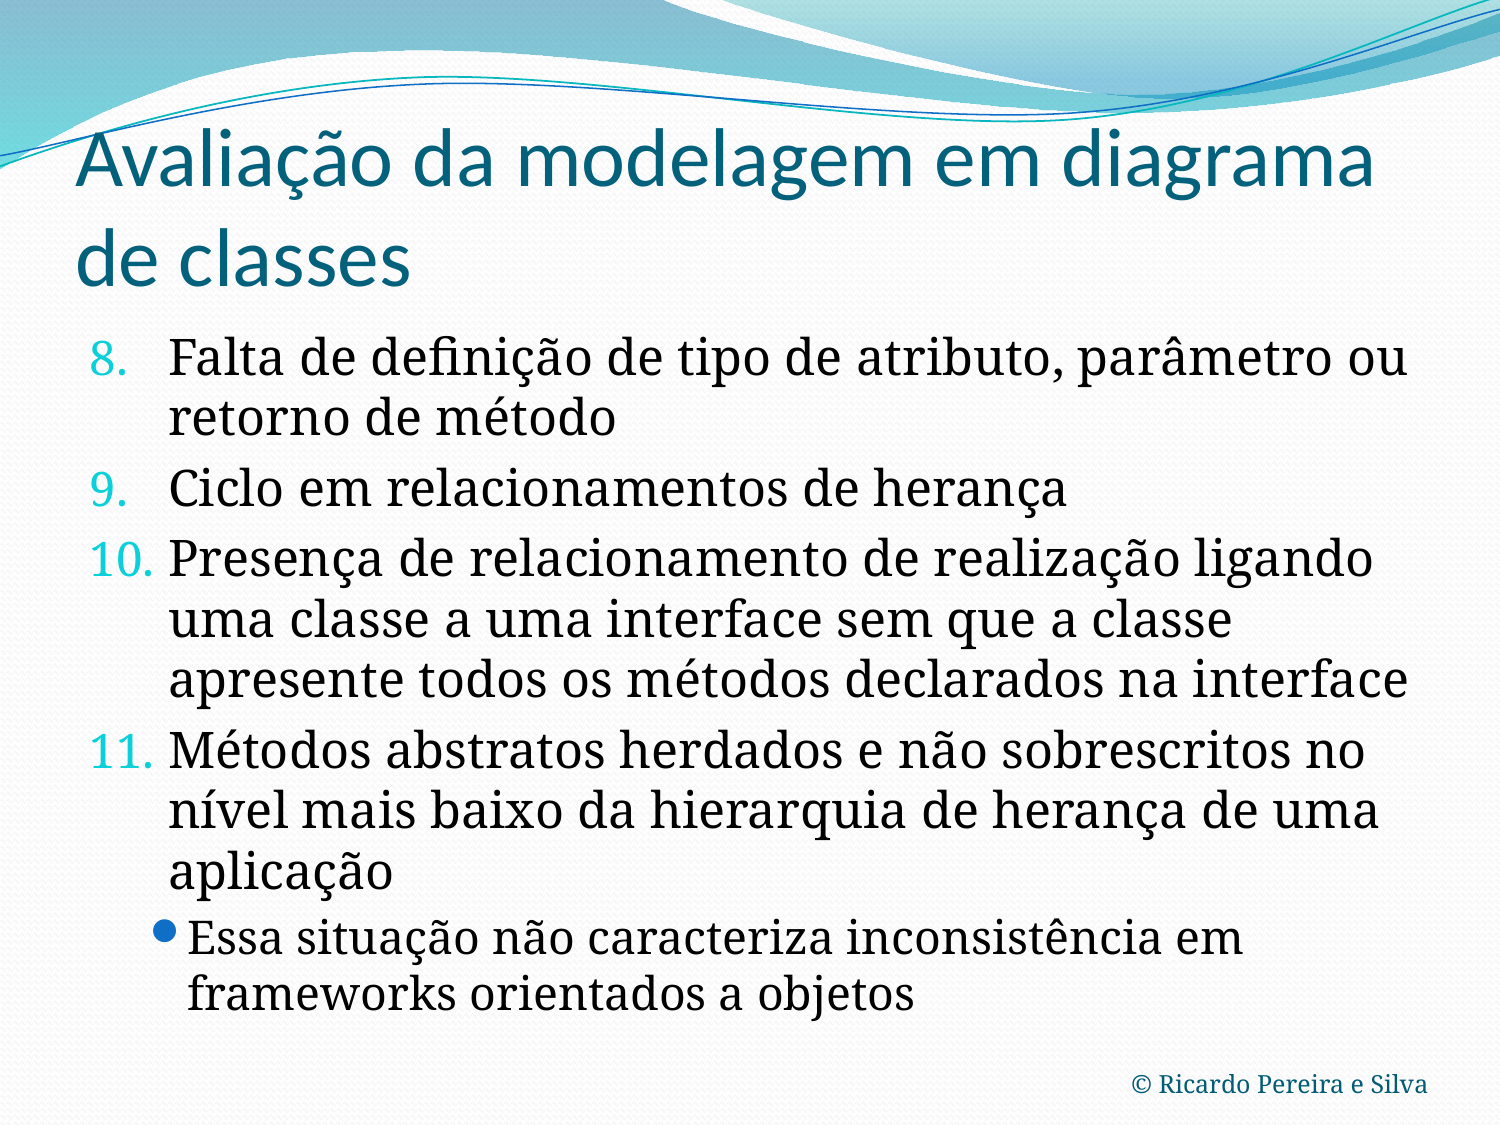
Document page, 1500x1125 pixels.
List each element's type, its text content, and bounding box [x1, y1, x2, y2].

list Falta de definição de tipo de atributo, parâmetro ou retorno de método Ciclo em relacionamentos de herança Presença de relacionamento de realização ligando uma classe a uma interface sem que a classe apresente todos os métodos declarados na interface Métodos abstratos herdados e não sobrescritos no nível mais baixo da hierarquia de herança de uma aplicação Essa situação não caracteriza inconsistência em frameworks orientados a objetos [75, 317, 1425, 1038]
title Avaliação da modelagem em diagrama de classes [75, 115, 1425, 303]
footer © Ricardo Pereira e Silva [1101, 1042, 1429, 1103]
